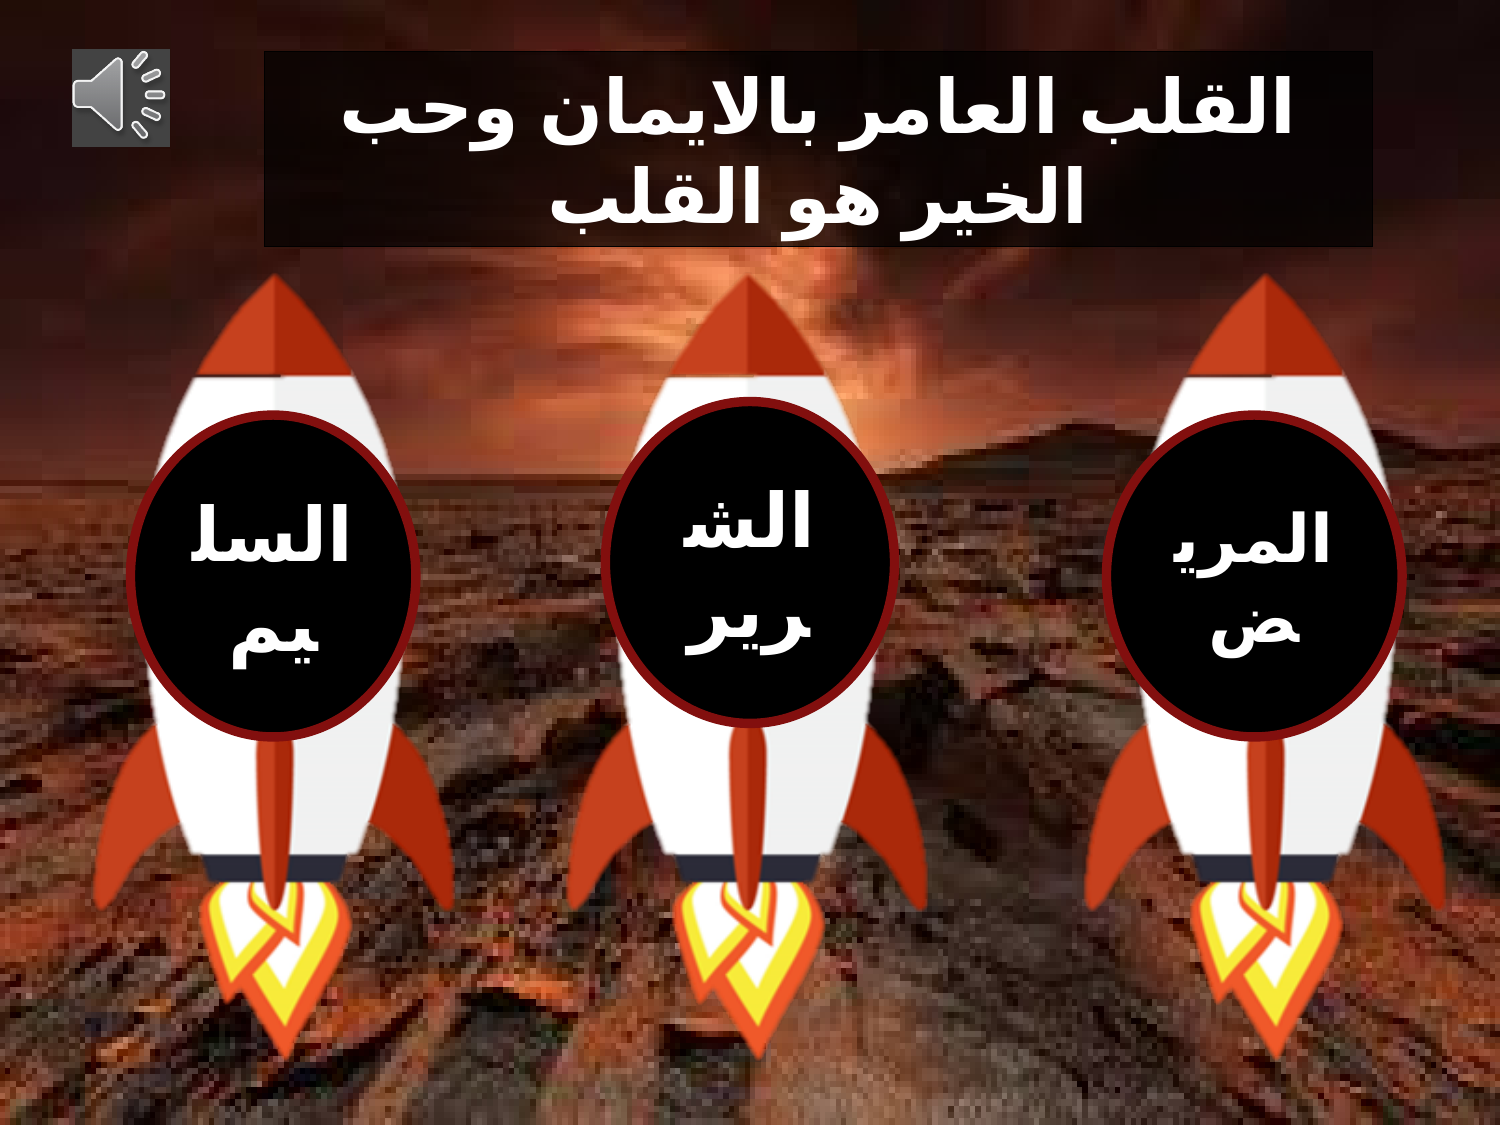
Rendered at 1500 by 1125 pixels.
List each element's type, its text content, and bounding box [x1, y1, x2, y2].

text_box القلب العامر بالايمان وحب الخير هو القلب [264, 51, 1373, 247]
picture [0, 0, 1500, 1125]
